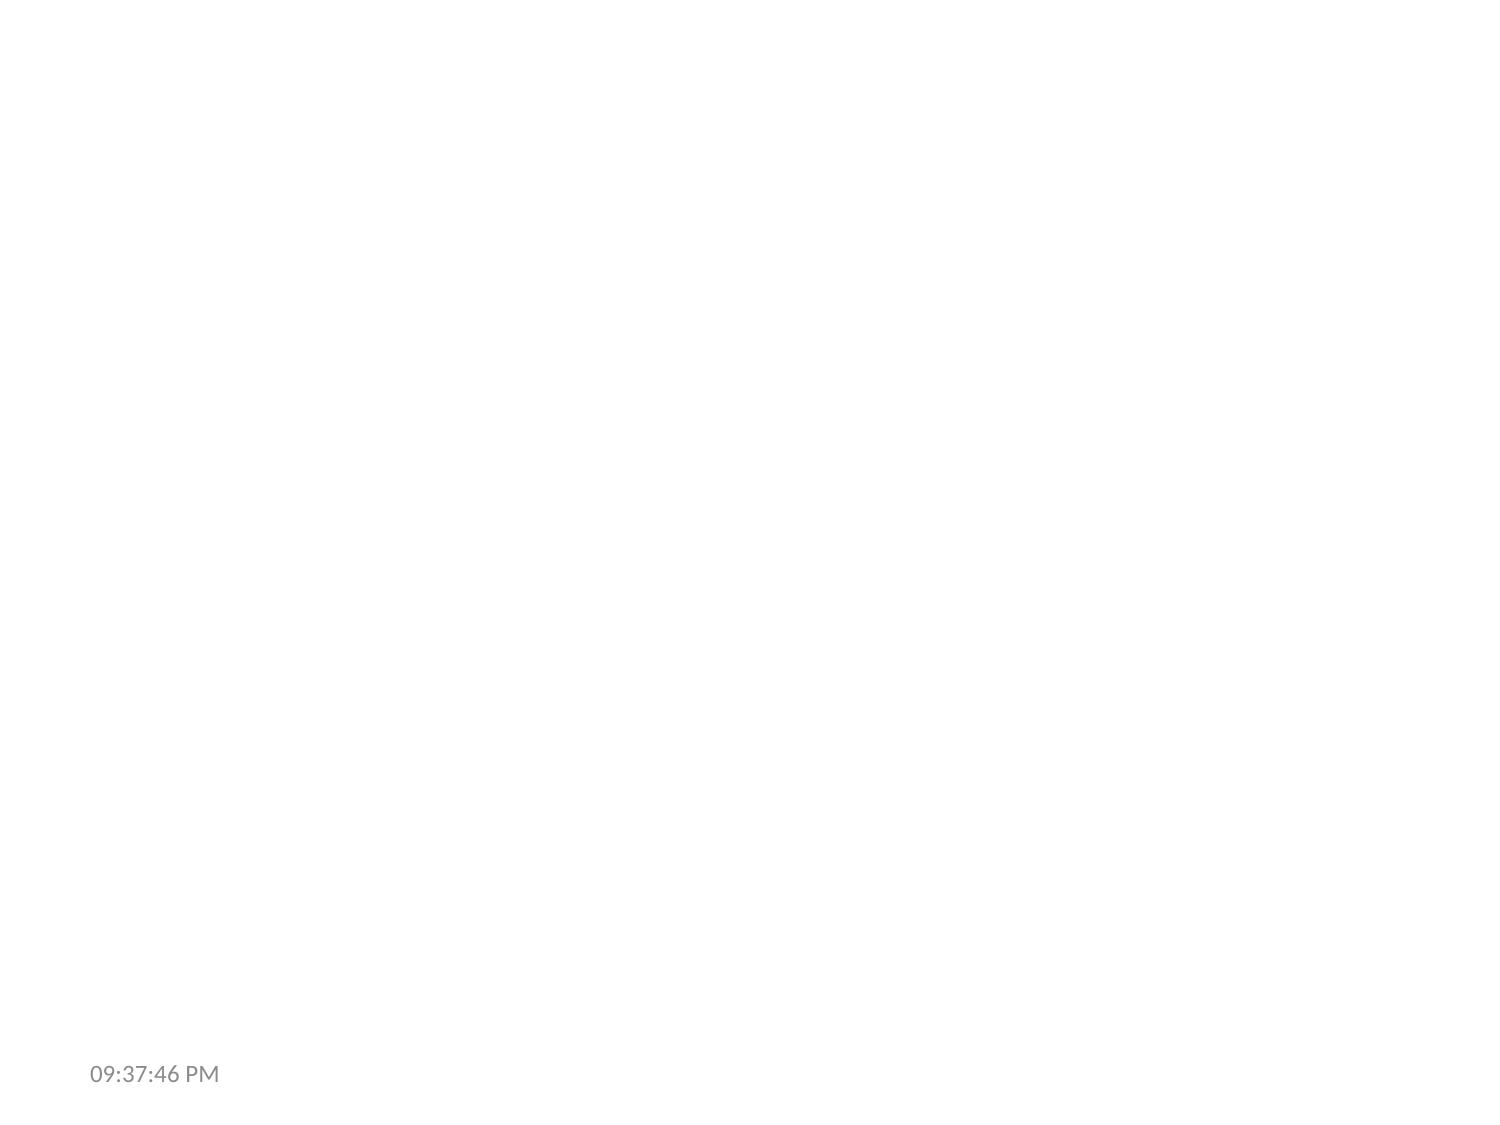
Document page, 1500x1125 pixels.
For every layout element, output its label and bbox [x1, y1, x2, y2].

slide_number [75, 1042, 425, 1103]
